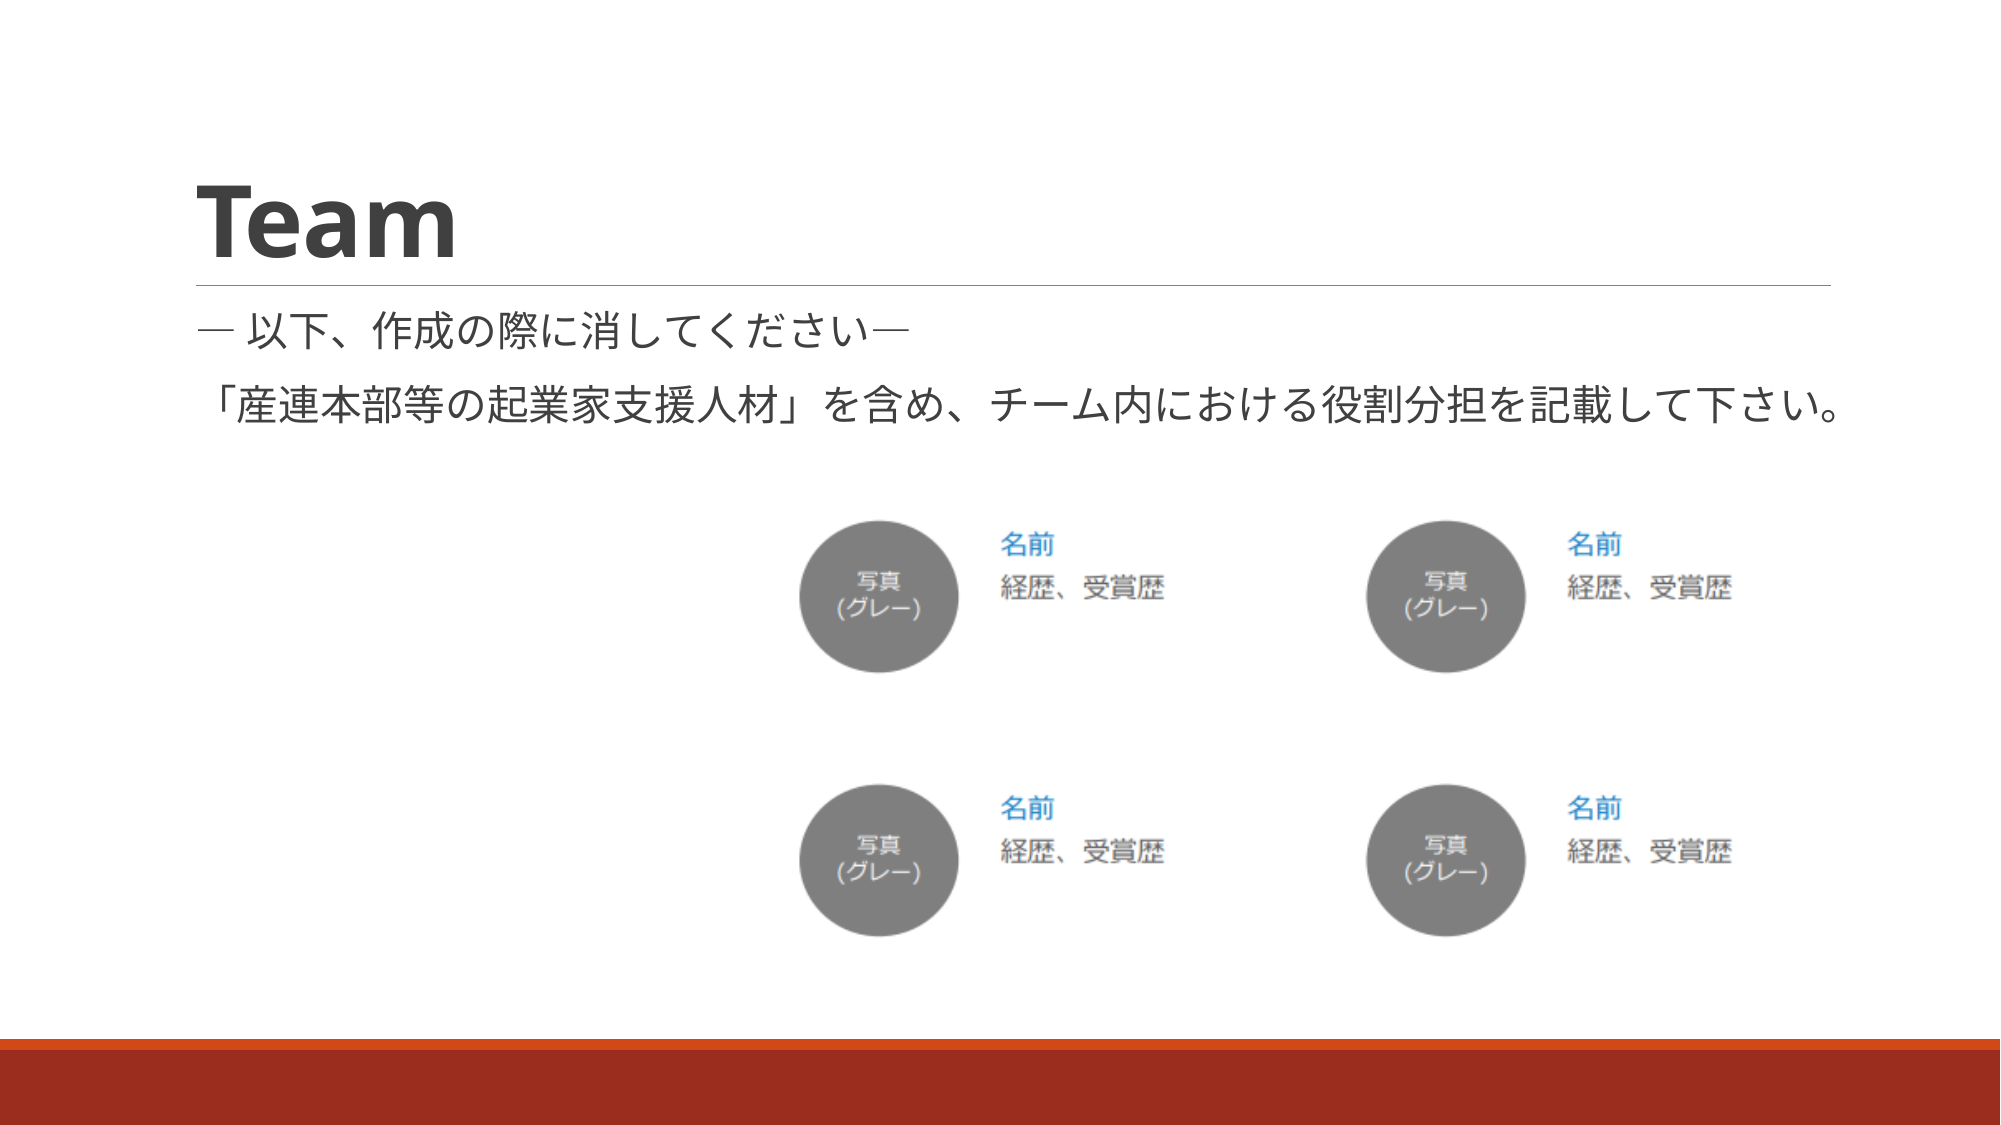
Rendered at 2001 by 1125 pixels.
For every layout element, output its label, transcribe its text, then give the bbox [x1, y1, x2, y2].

title Team [180, 47, 1830, 285]
list ―以下、作成の際に消してください― 「産連本部等の起業家支援人材」を含め、チーム内における役割分担を記載して下さい。 [180, 302, 1830, 963]
picture [764, 490, 1795, 963]
